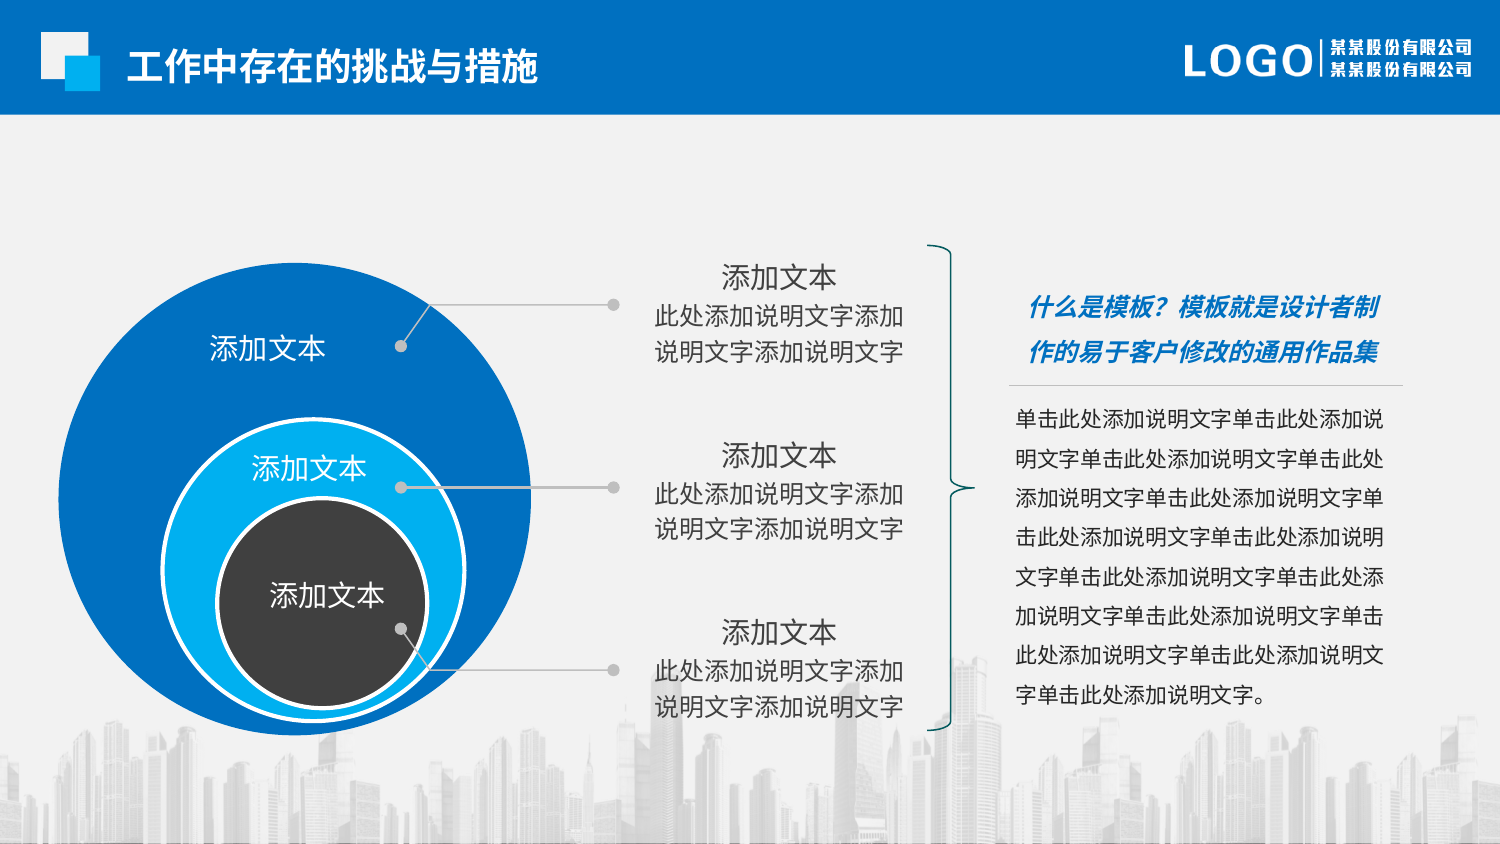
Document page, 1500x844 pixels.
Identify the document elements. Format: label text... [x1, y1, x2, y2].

text_box 添加文本 [254, 570, 402, 620]
text_box 添加文本 此处添加说明文字添加说明文字添加说明文字 [631, 600, 927, 729]
text_box [0, 0, 1500, 117]
text_box 添加文本 此处添加说明文字添加说明文字添加说明文字 [631, 245, 927, 374]
text_box 单击此处添加说明文字单击此处添加说明文字单击此处添加说明文字单击此处添加说明文字单击此处添加说明文字单击此处添加说明文字单击此处添加说明文字单击此处添加说明文字单击此处添加说明文字单击此处添加说明文字单击此处添加说明文字单击此处添加说明文字单击此处添加说明文字。 [1000, 385, 1412, 729]
text_box [160, 417, 467, 724]
text_box 工作中存在的挑战与措施 [112, 35, 715, 96]
picture [1185, 11, 1471, 100]
text_box 添加文本 [194, 323, 342, 373]
text_box [394, 298, 620, 353]
text_box [56, 260, 533, 738]
text_box 什么是模板？模板就是设计者制作的易于客户修改的通用作品集 [1012, 269, 1400, 384]
text_box [39, 30, 91, 81]
text_box [63, 54, 102, 93]
text_box [448, 496, 534, 644]
text_box [215, 496, 430, 711]
text_box [927, 244, 976, 732]
text_box 添加文本 [236, 443, 383, 493]
text_box [394, 622, 620, 677]
text_box 添加文本 此处添加说明文字添加说明文字添加说明文字 [631, 422, 927, 552]
